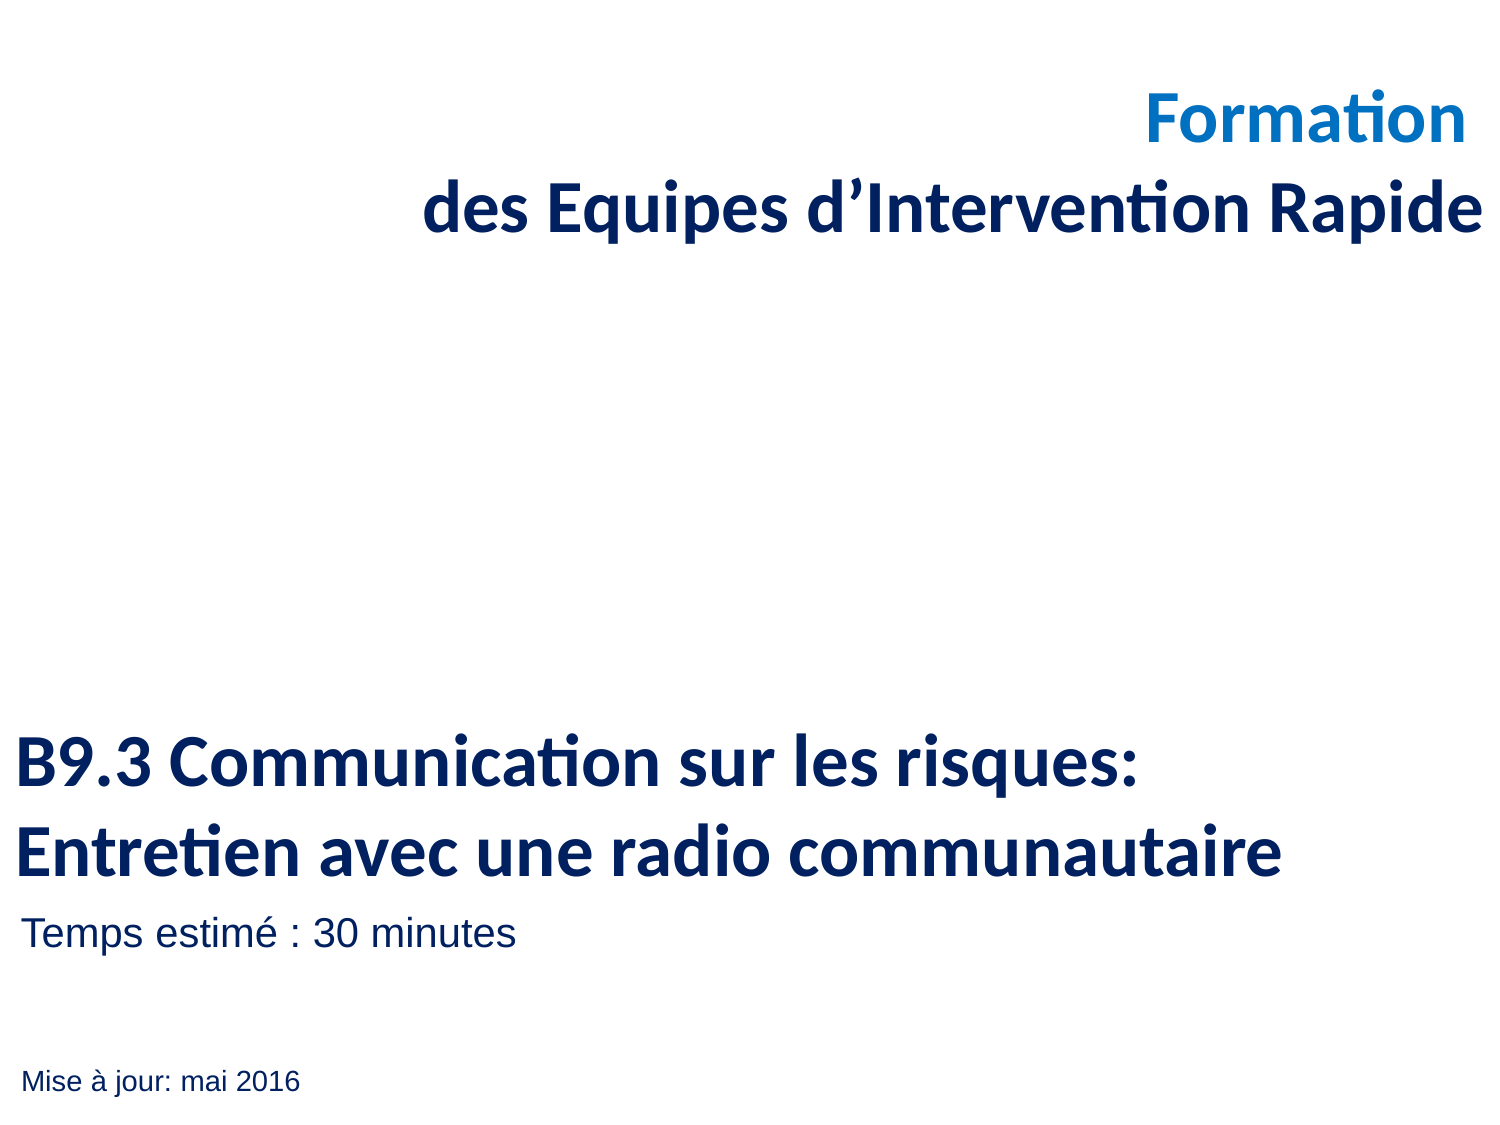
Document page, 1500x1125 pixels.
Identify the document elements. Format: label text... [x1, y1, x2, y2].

text_box Mise à jour: mai 2016 [6, 1055, 317, 1105]
text_box Temps estimé : 30 minutes [5, 898, 585, 964]
title Formation des Equipes d’Intervention Rapide [307, 13, 1500, 302]
subtitle B9.3 Communication sur les risques: Entretien avec une radio communautaire [0, 704, 1465, 899]
